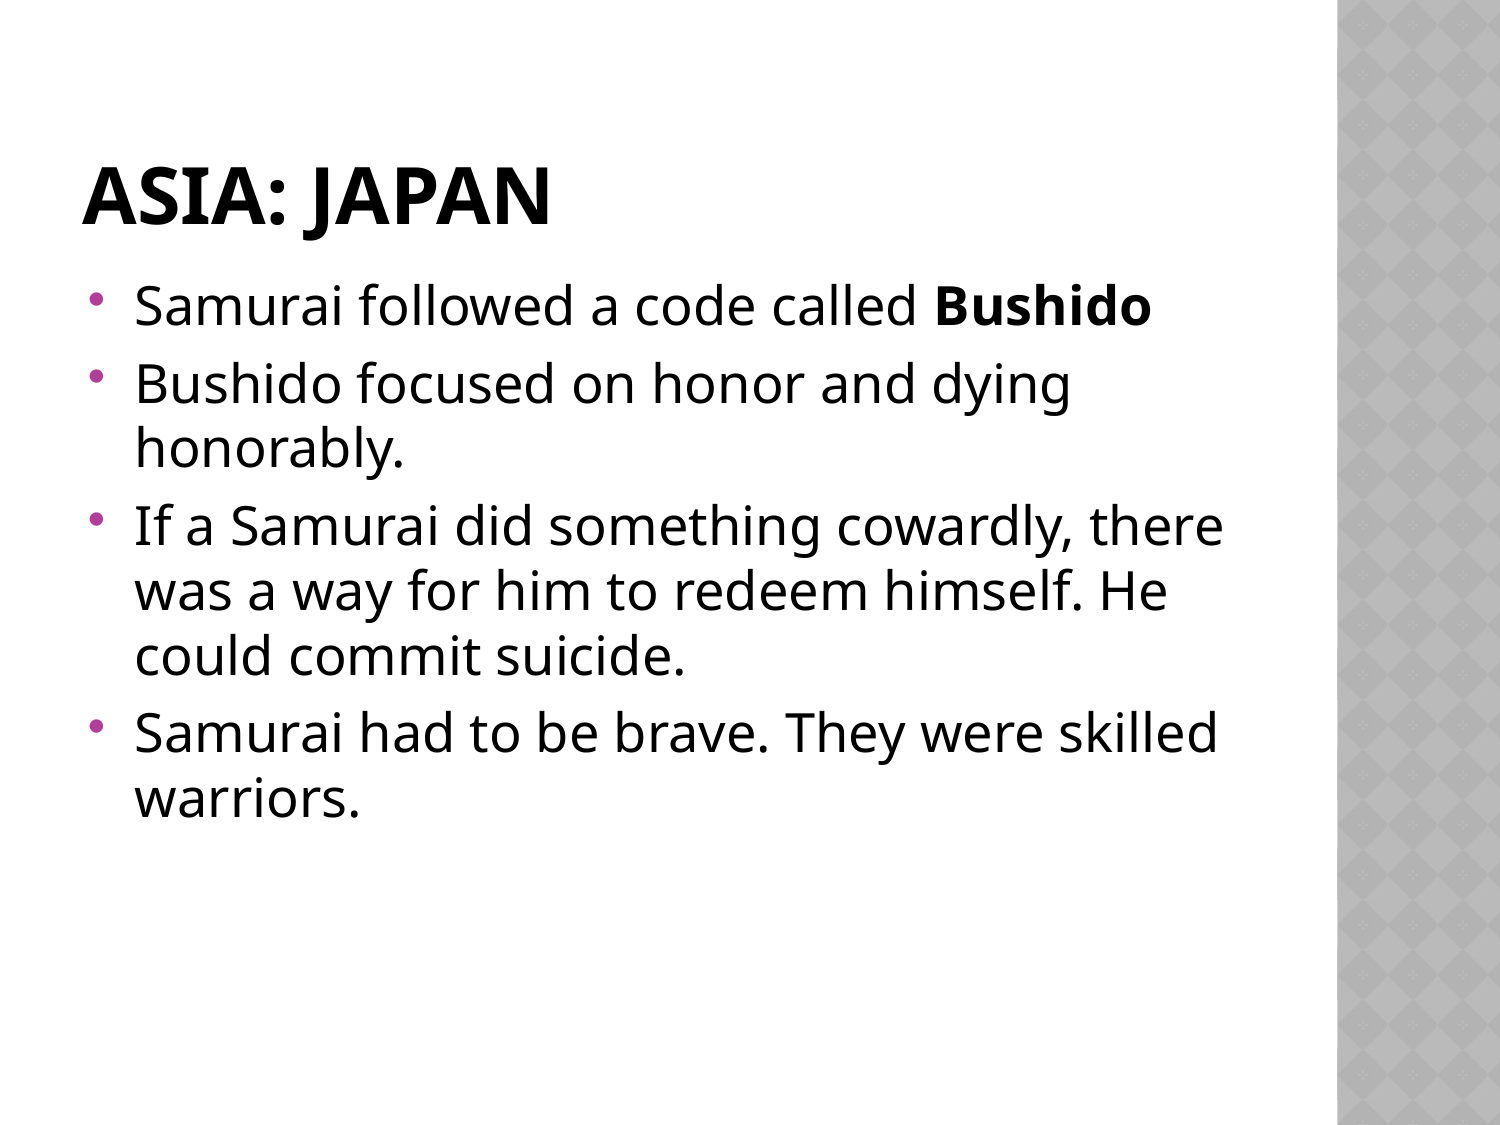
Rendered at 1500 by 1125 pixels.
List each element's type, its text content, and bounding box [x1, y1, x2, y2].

title Asia: japan [75, 52, 1263, 240]
list Samurai followed a code called Bushido Bushido focused on honor and dying honorably. If a Samurai did something cowardly, there was a way for him to redeem himself. He could commit suicide. Samurai had to be brave. They were skilled warriors. [75, 264, 1263, 1059]
